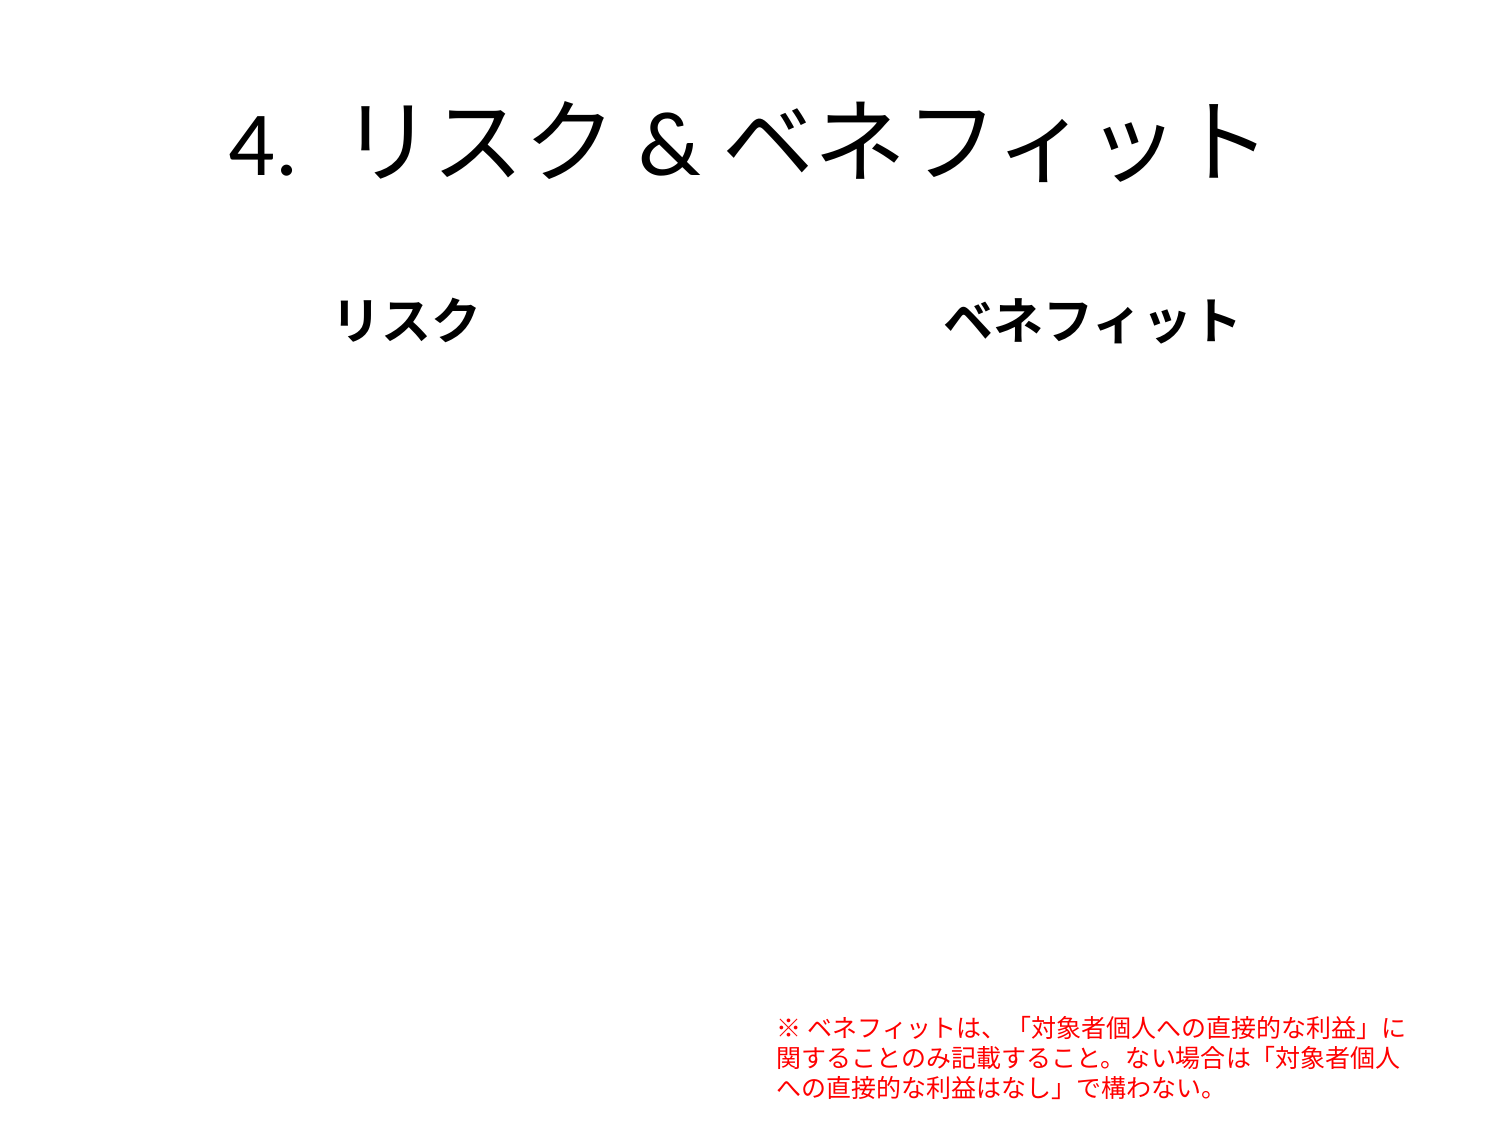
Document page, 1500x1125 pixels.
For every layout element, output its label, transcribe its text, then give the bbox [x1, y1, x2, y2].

list リスク [75, 251, 738, 357]
text_box ※ベネフィットは、「対象者個人への直接的な利益」に関することのみ記載すること。ない場合は「対象者個人への直接的な利益はなし」で構わない。 [761, 1004, 1425, 1110]
list ベネフィット [761, 251, 1425, 357]
title 4. リスク&ベネフィット [75, 45, 1425, 233]
